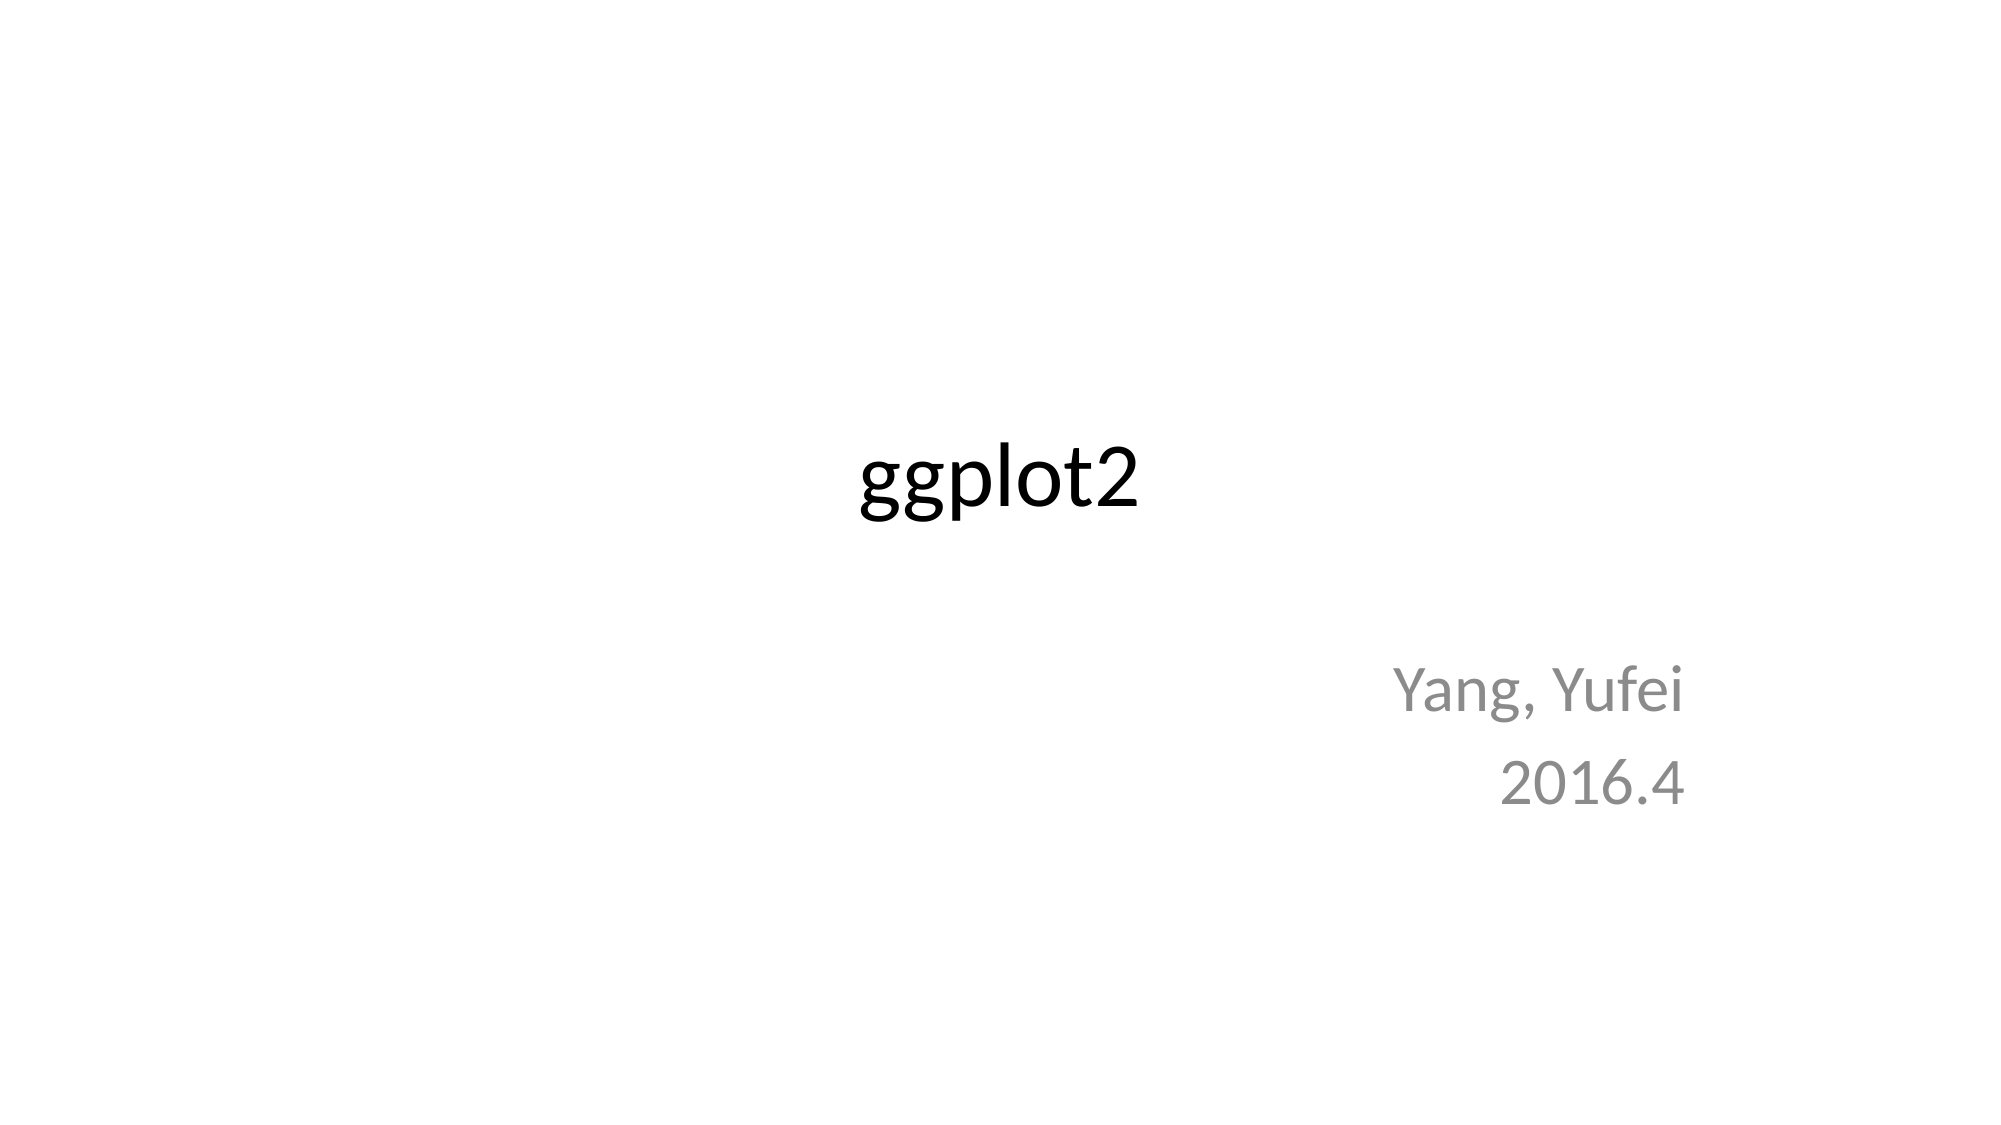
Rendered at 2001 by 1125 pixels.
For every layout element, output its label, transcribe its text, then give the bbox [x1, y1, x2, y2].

title ggplot2 [150, 349, 1850, 591]
subtitle Yang, Yufei 2016.4 [300, 637, 1700, 925]
